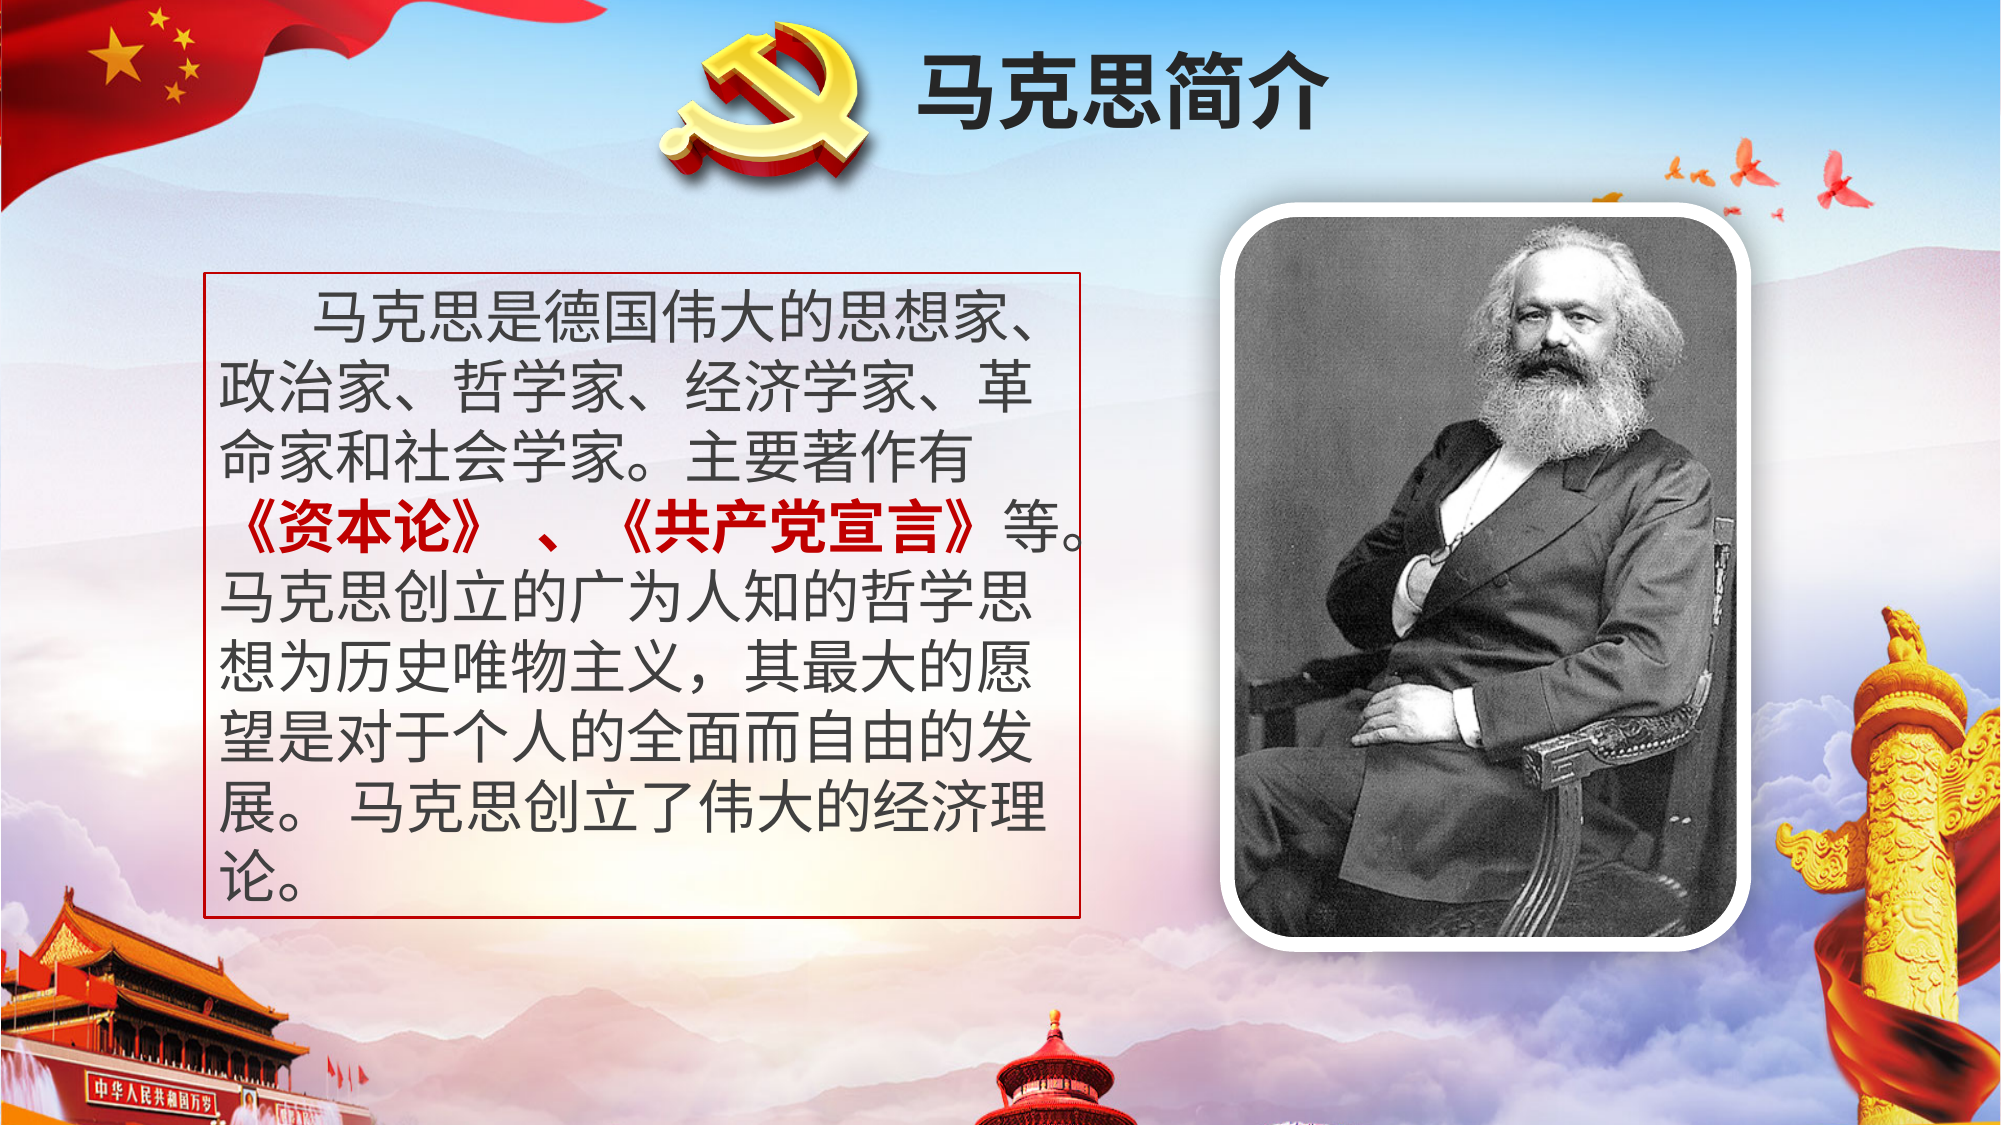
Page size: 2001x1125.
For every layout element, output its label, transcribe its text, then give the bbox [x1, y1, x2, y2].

text_box 马克思是德国伟大的思想家、政治家、哲学家、经济学家、革命家和社会学家。主要著作有《资本论》 、《共产党宣言》等。马克思创立的广为人知的哲学思想为历史唯物主义，其最大的愿望是对于个人的全面而自由的发展。 马克思创立了伟大的经济理论。 [204, 272, 1080, 918]
picture [0, 0, 2001, 1125]
text_box 马克思简介 [899, 32, 1346, 147]
